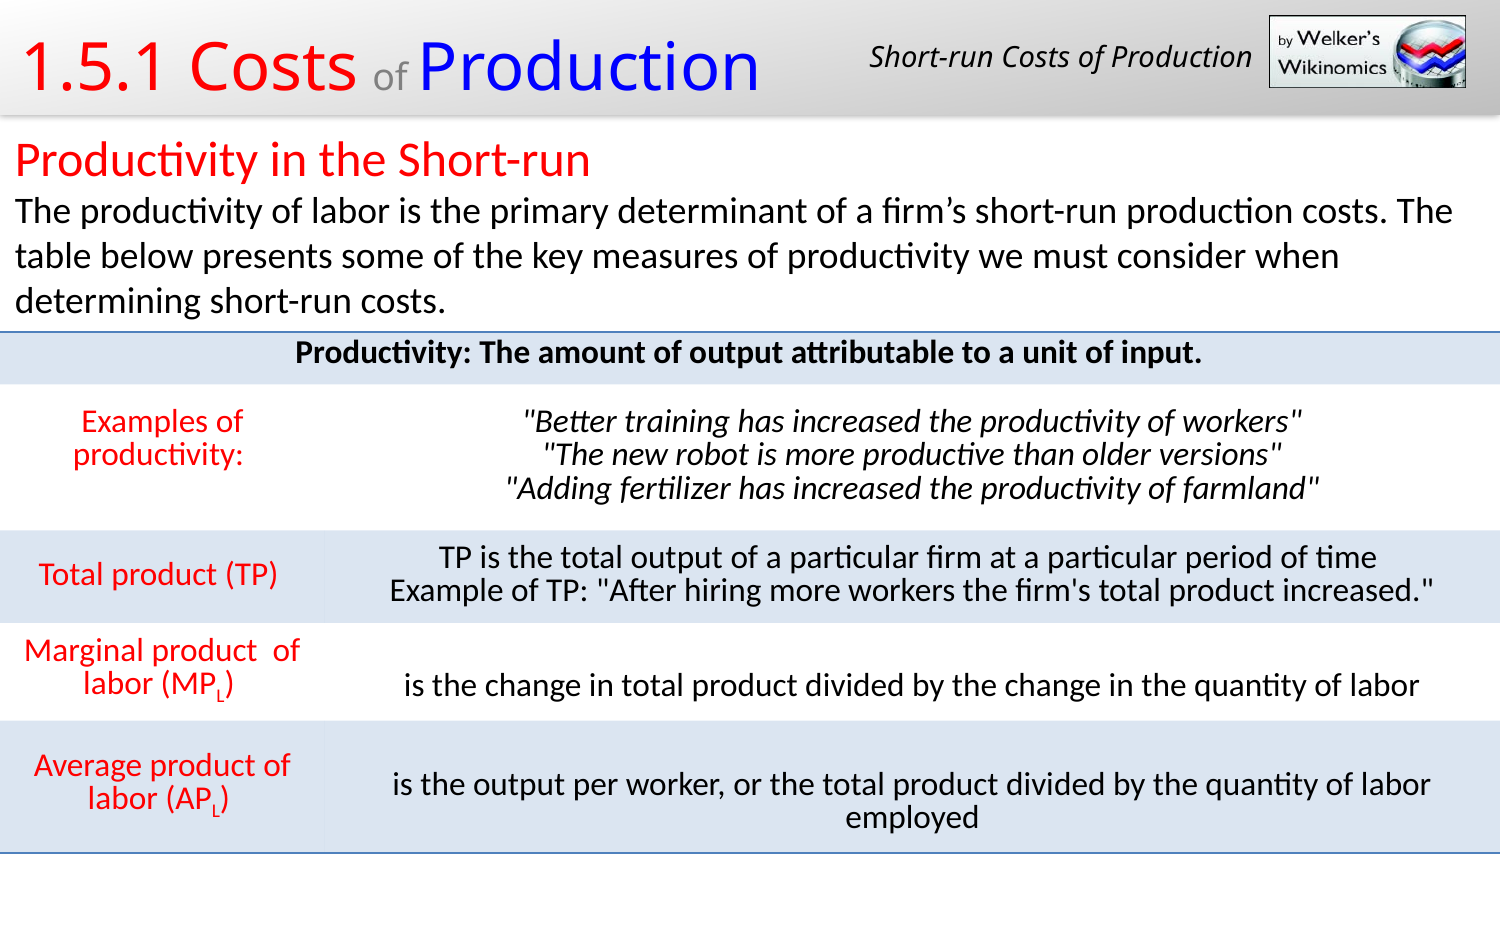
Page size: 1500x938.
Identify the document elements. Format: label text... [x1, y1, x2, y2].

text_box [0, 0, 1500, 115]
text_box Productivity in the Short-run The productivity of labor is the primary determinant of a firm’s short-run production costs. The table below presents some of the key measures of productivity we must consider when determining short-run costs. [0, 123, 1500, 329]
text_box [76, 607, 1500, 766]
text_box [70, 782, 1380, 937]
